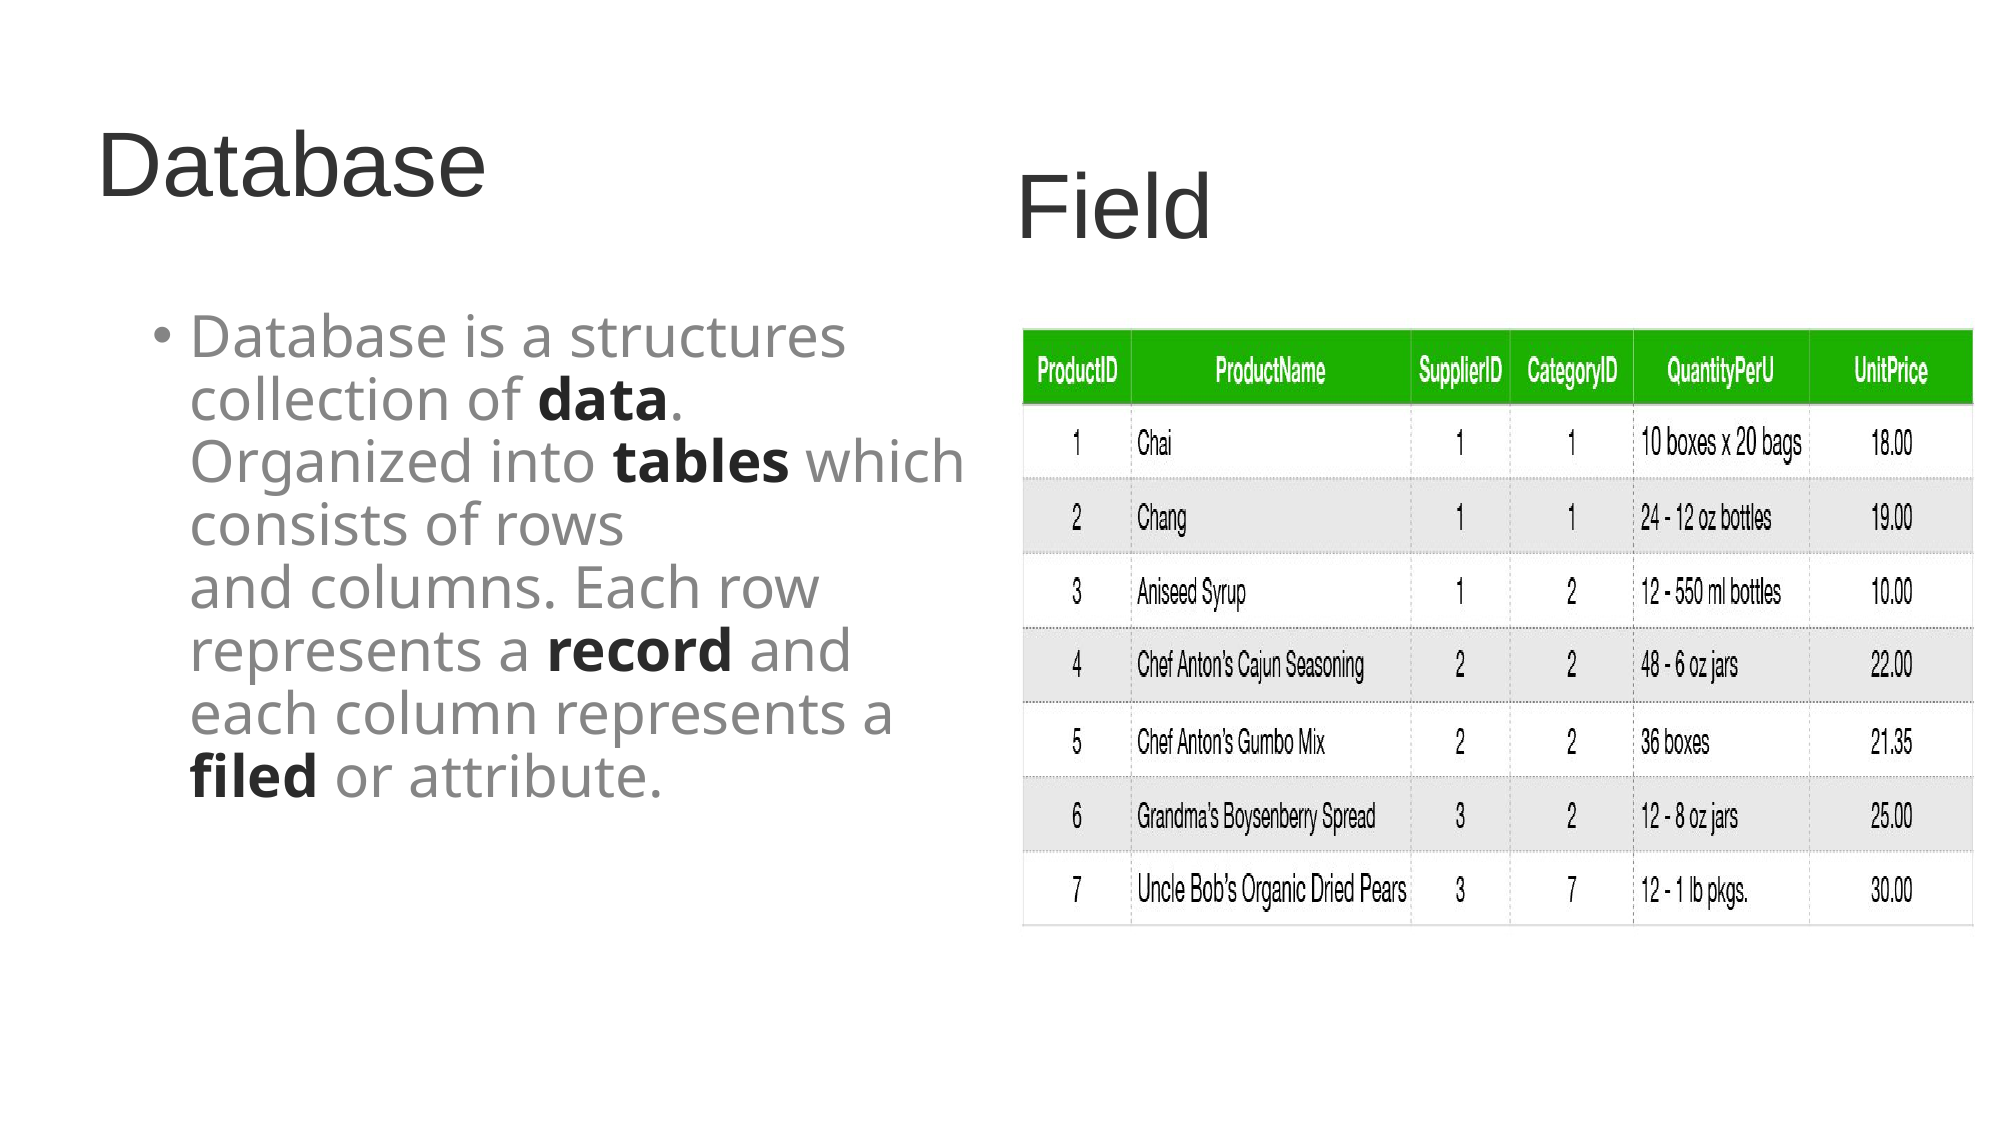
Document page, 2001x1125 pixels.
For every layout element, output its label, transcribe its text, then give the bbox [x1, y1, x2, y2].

list Database is a structures collection of data. Organized into tables which consists of rows and columns. Each row represents a record and each column represents a filed or attribute. [137, 299, 988, 1014]
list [1012, 318, 1991, 937]
text_box Field [1000, 147, 1275, 272]
title Database [81, 58, 1807, 276]
